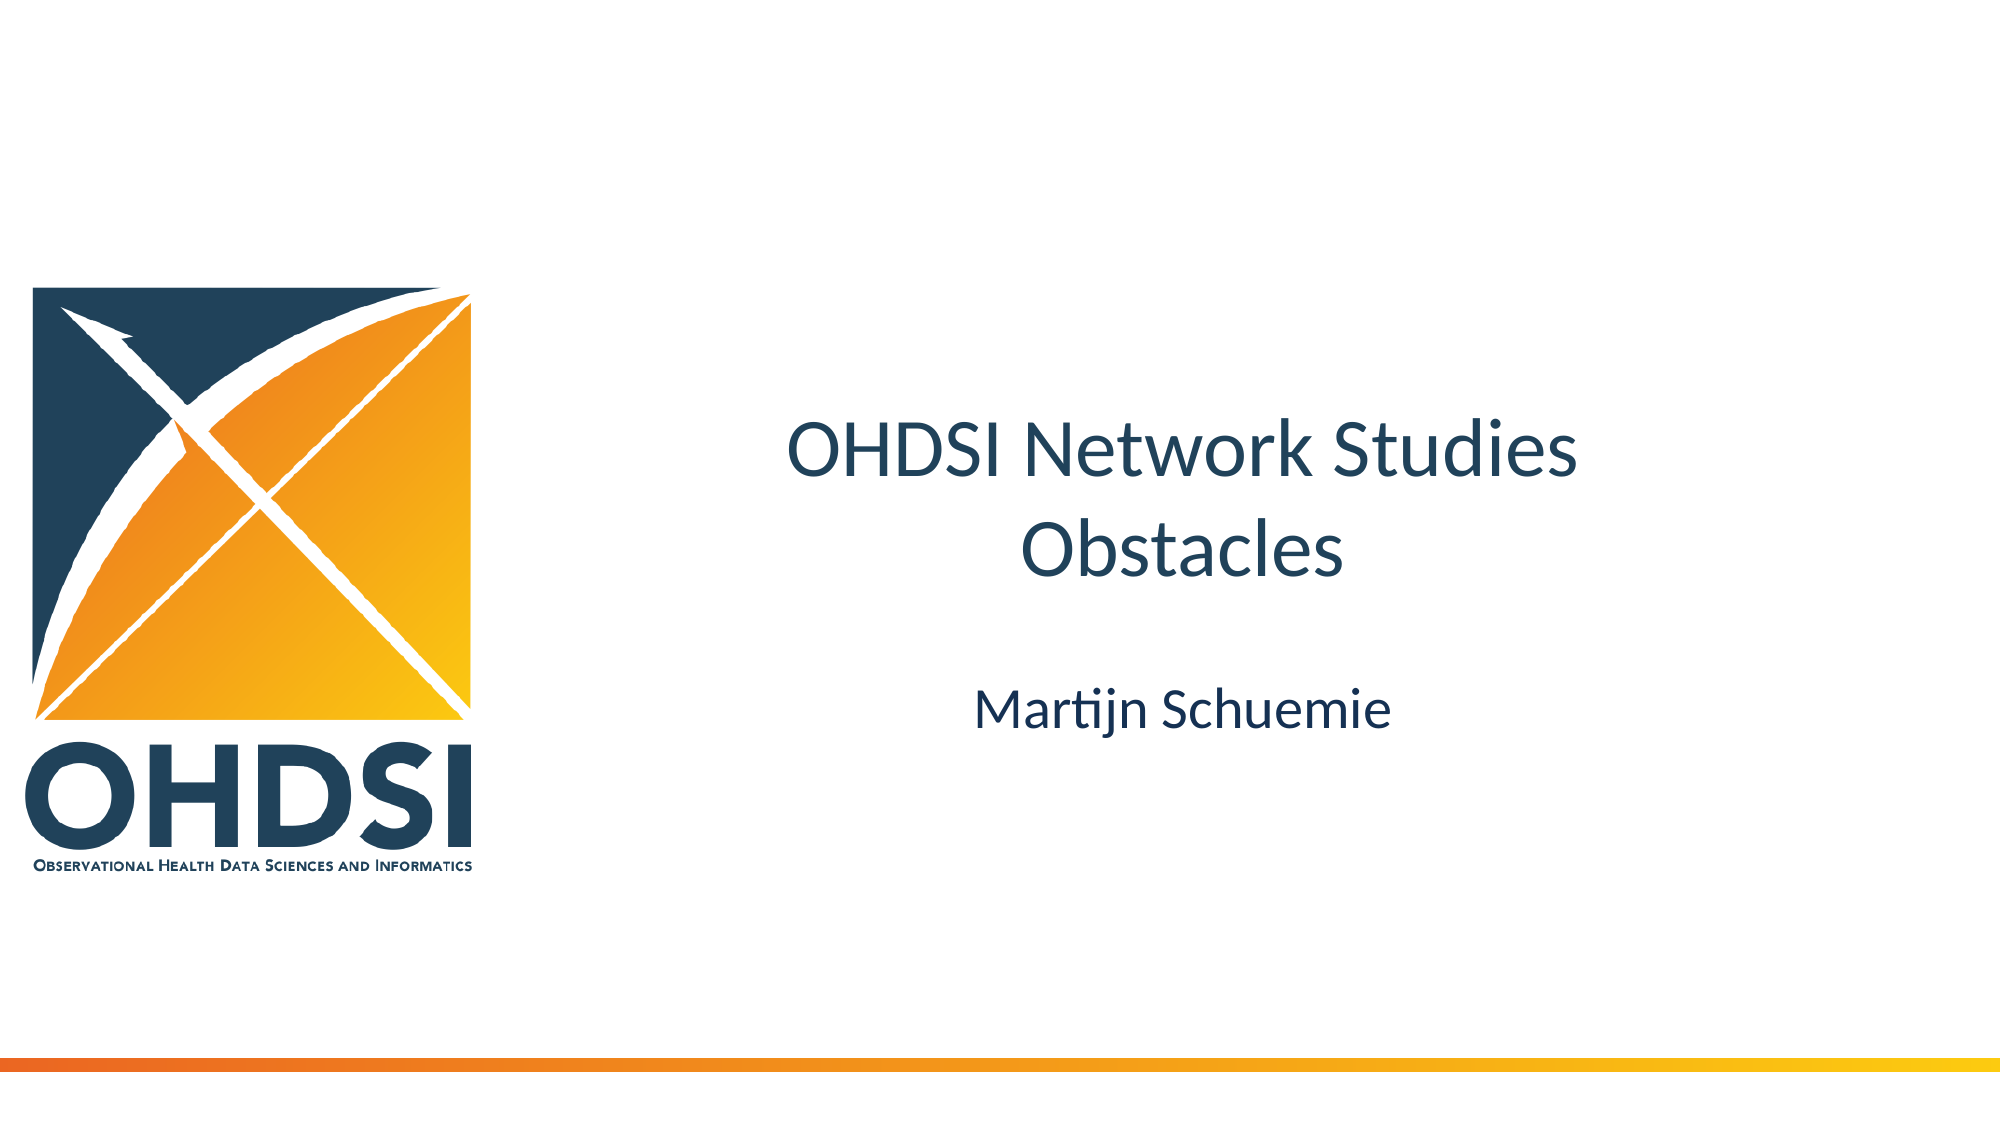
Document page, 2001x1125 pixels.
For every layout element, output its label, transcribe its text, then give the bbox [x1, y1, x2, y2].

picture [0, 237, 529, 920]
subtitle Martijn Schuemie [516, 662, 1850, 950]
title OHDSI Network Studies Obstacles [516, 349, 1850, 638]
